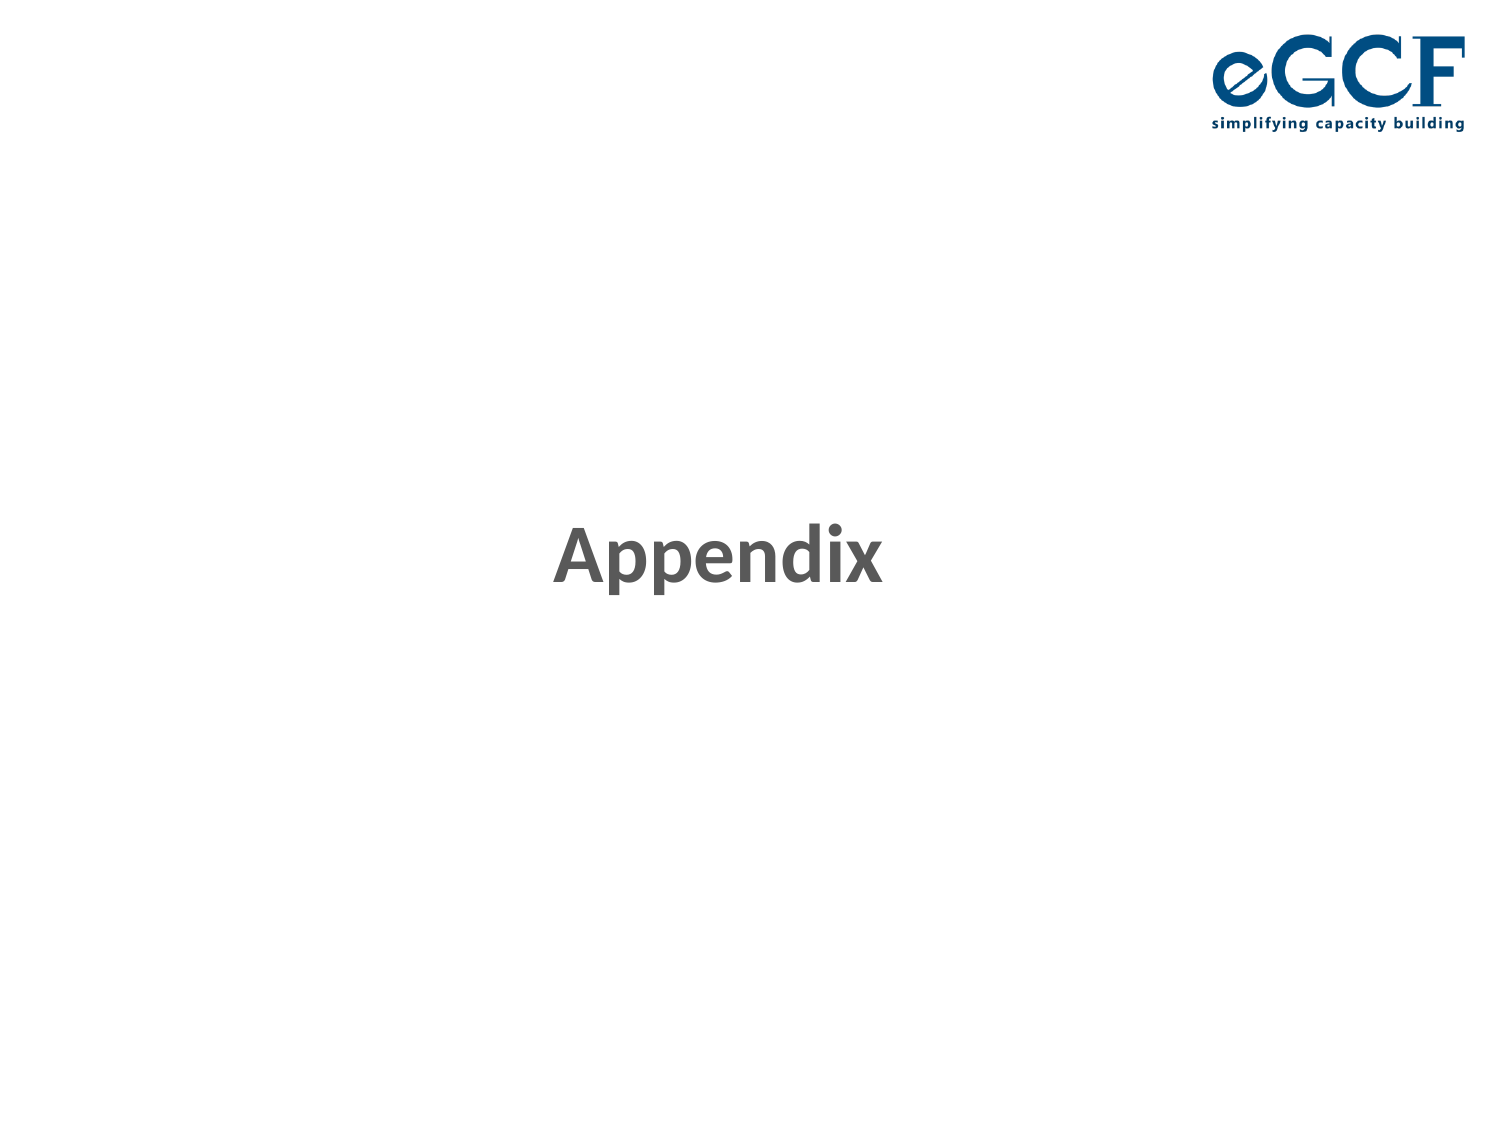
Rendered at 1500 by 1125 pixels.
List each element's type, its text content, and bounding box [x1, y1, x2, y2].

picture [1194, 0, 1479, 151]
text_box Appendix [539, 491, 900, 607]
